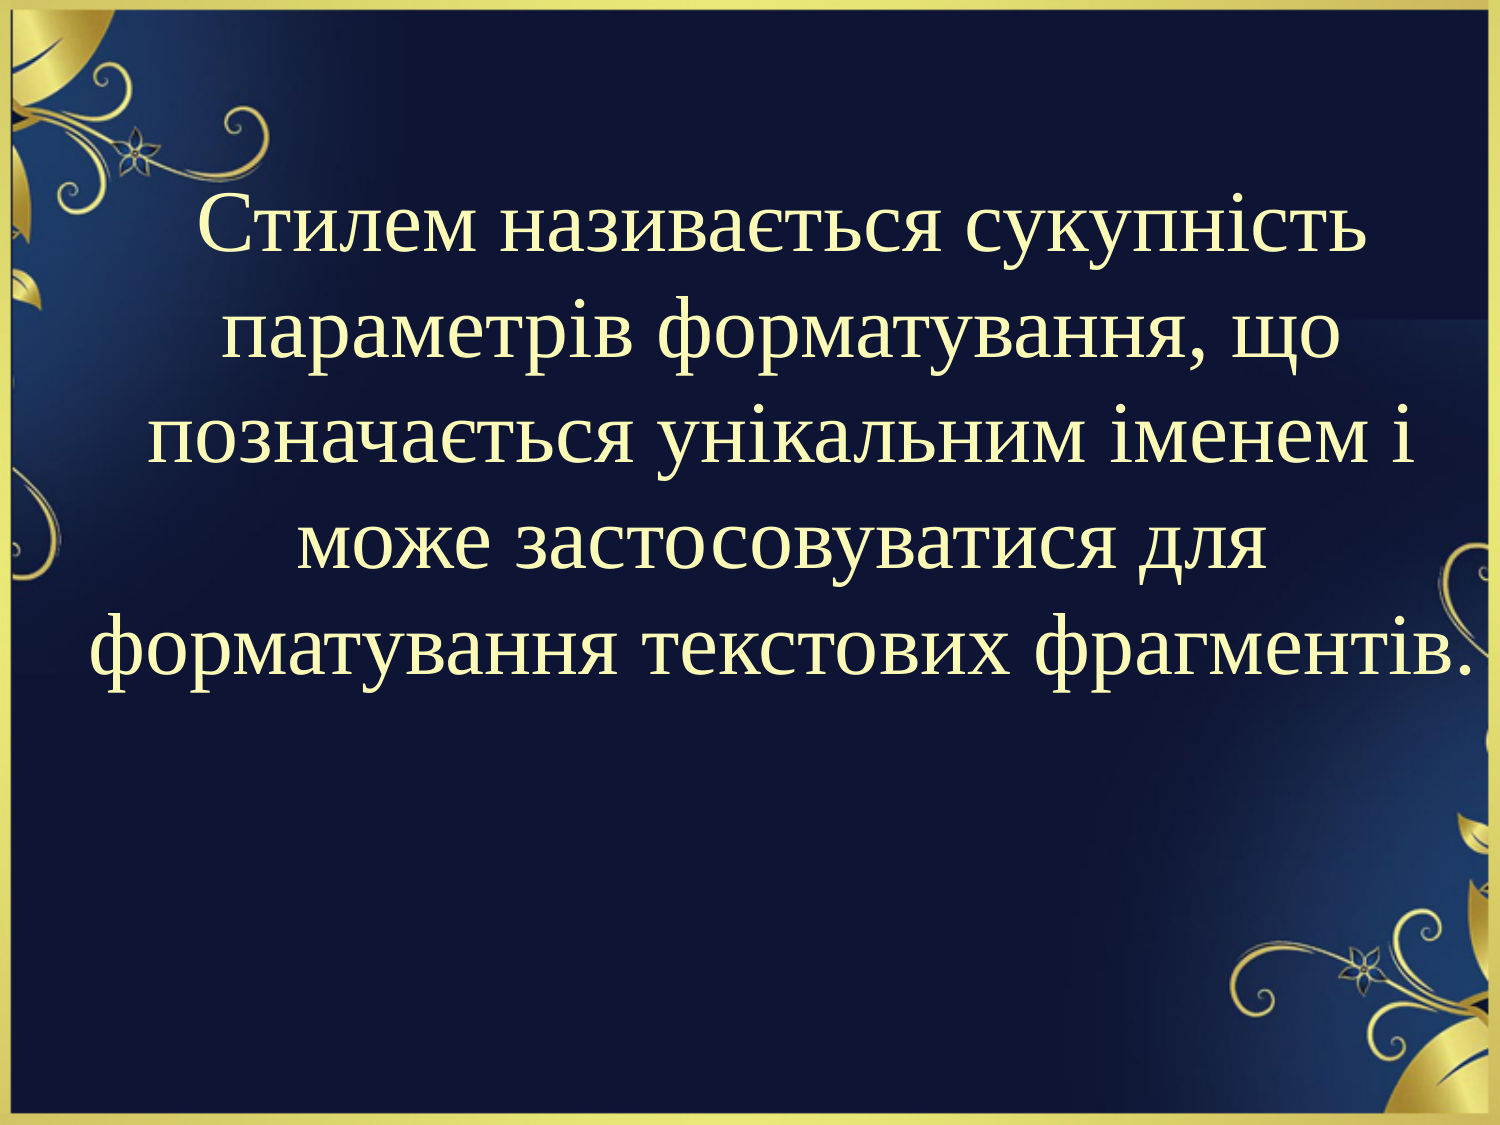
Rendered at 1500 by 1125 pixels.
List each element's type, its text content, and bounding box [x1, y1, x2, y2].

title Стилем називається сукупність параметрів форматування, що позначається унікальним іменем і може застосовуватися для форматування текстових фрагментів. [70, 152, 1496, 809]
picture [0, 0, 1500, 1125]
